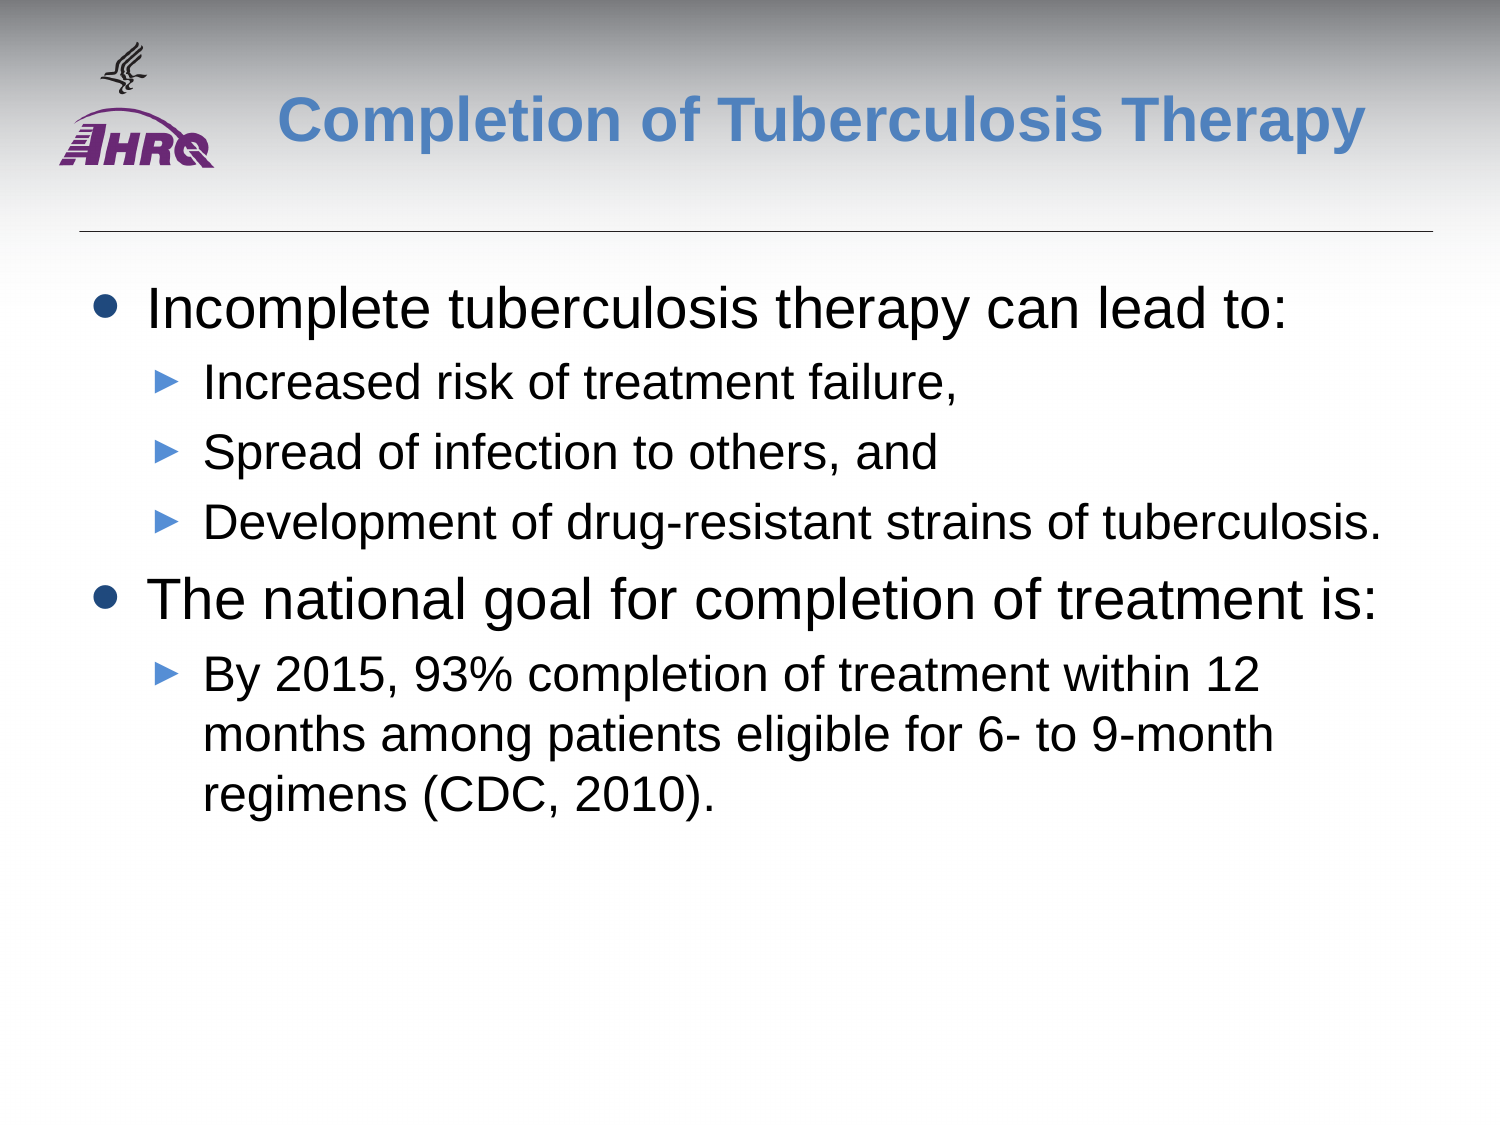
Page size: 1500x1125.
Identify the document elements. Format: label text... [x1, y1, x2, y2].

picture [0, 0, 1500, 1125]
list Incomplete tuberculosis therapy can lead to: Increased risk of treatment failure, Spread of infection to others, and Development of drug-resistant strains of tuberculosis. The national goal for completion of treatment is: By 2015, 93% completion of treatment within 12 months among patients eligible for 6- to 9-month regimens (CDC, 2010). [75, 262, 1425, 1005]
title Completion of Tuberculosis Therapy [262, 45, 1425, 188]
